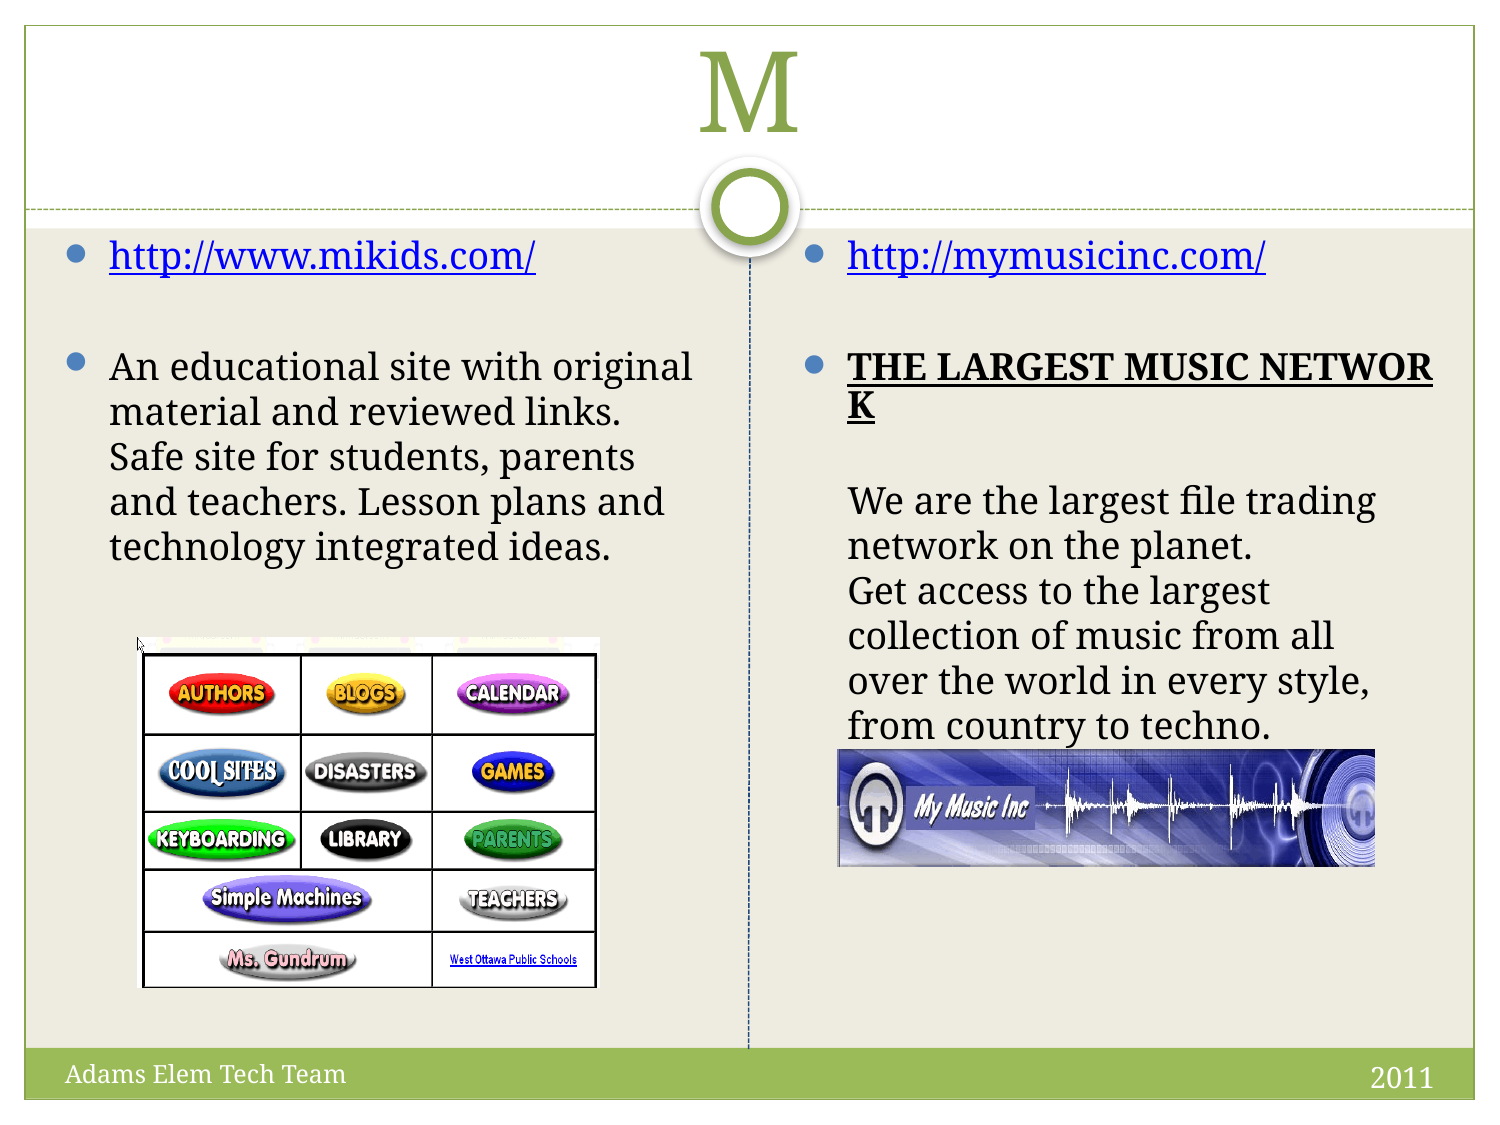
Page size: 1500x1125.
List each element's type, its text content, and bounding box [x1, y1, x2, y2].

picture [837, 749, 1376, 867]
picture [137, 637, 601, 988]
list http://www.mikids.com/ An educational site with original material and reviewed links. Safe site for students, parents and teachers. Lesson plans and technology integrated ideas. [49, 224, 712, 993]
list http://mymusicinc.com/ THE LARGEST MUSIC NETWORK We are the largest file trading network on the planet. Get access to the largest collection of music from all over the world in every style, from country to techno. [787, 224, 1450, 993]
title M [49, 37, 1450, 162]
slide_number 2011 [950, 1051, 1450, 1112]
footer Adams Elem Tech Team [50, 1051, 638, 1112]
